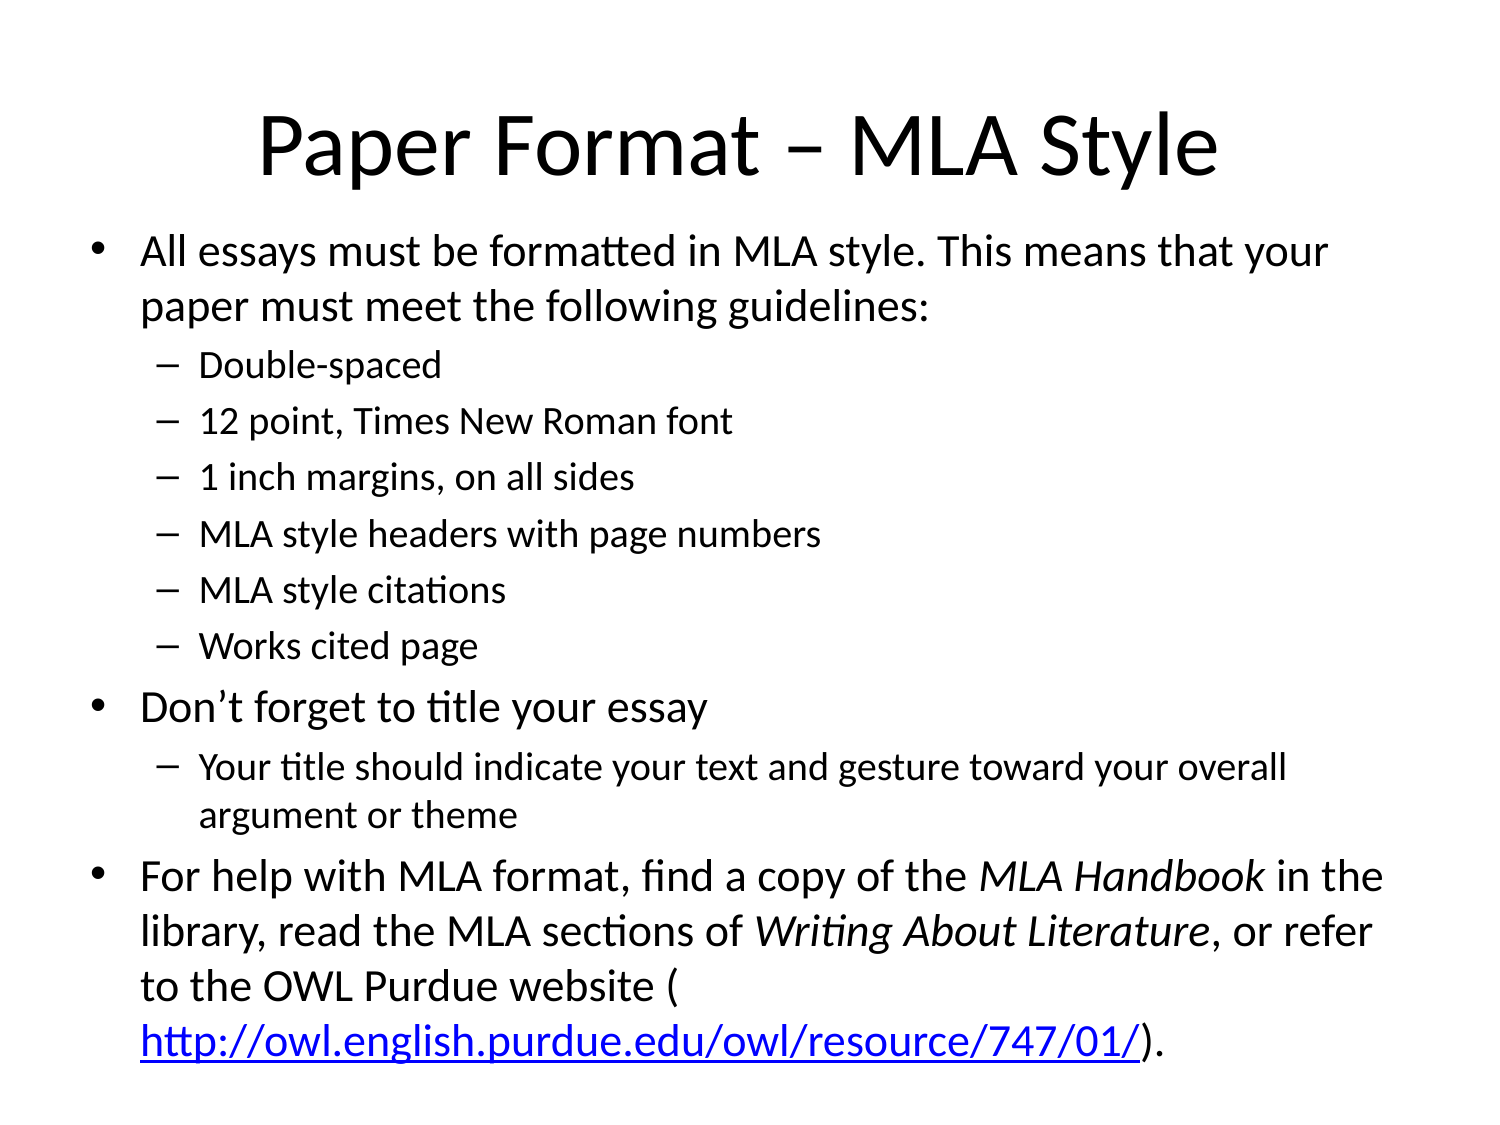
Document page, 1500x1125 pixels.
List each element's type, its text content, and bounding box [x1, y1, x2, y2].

list All essays must be formatted in MLA style. This means that your paper must meet the following guidelines: Double-spaced 12 point, Times New Roman font 1 inch margins, on all sides MLA style headers with page numbers MLA style citations Works cited page Don’t forget to title your essay Your title should indicate your text and gesture toward your overall argument or theme For help with MLA format, find a copy of the MLA Handbook in the library, read the MLA sections of Writing About Literature, or refer to the OWL Purdue website (http://owl.english.purdue.edu/owl/resource/747/01/). [75, 212, 1425, 1075]
title Paper Format – MLA Style [75, 45, 1425, 212]
